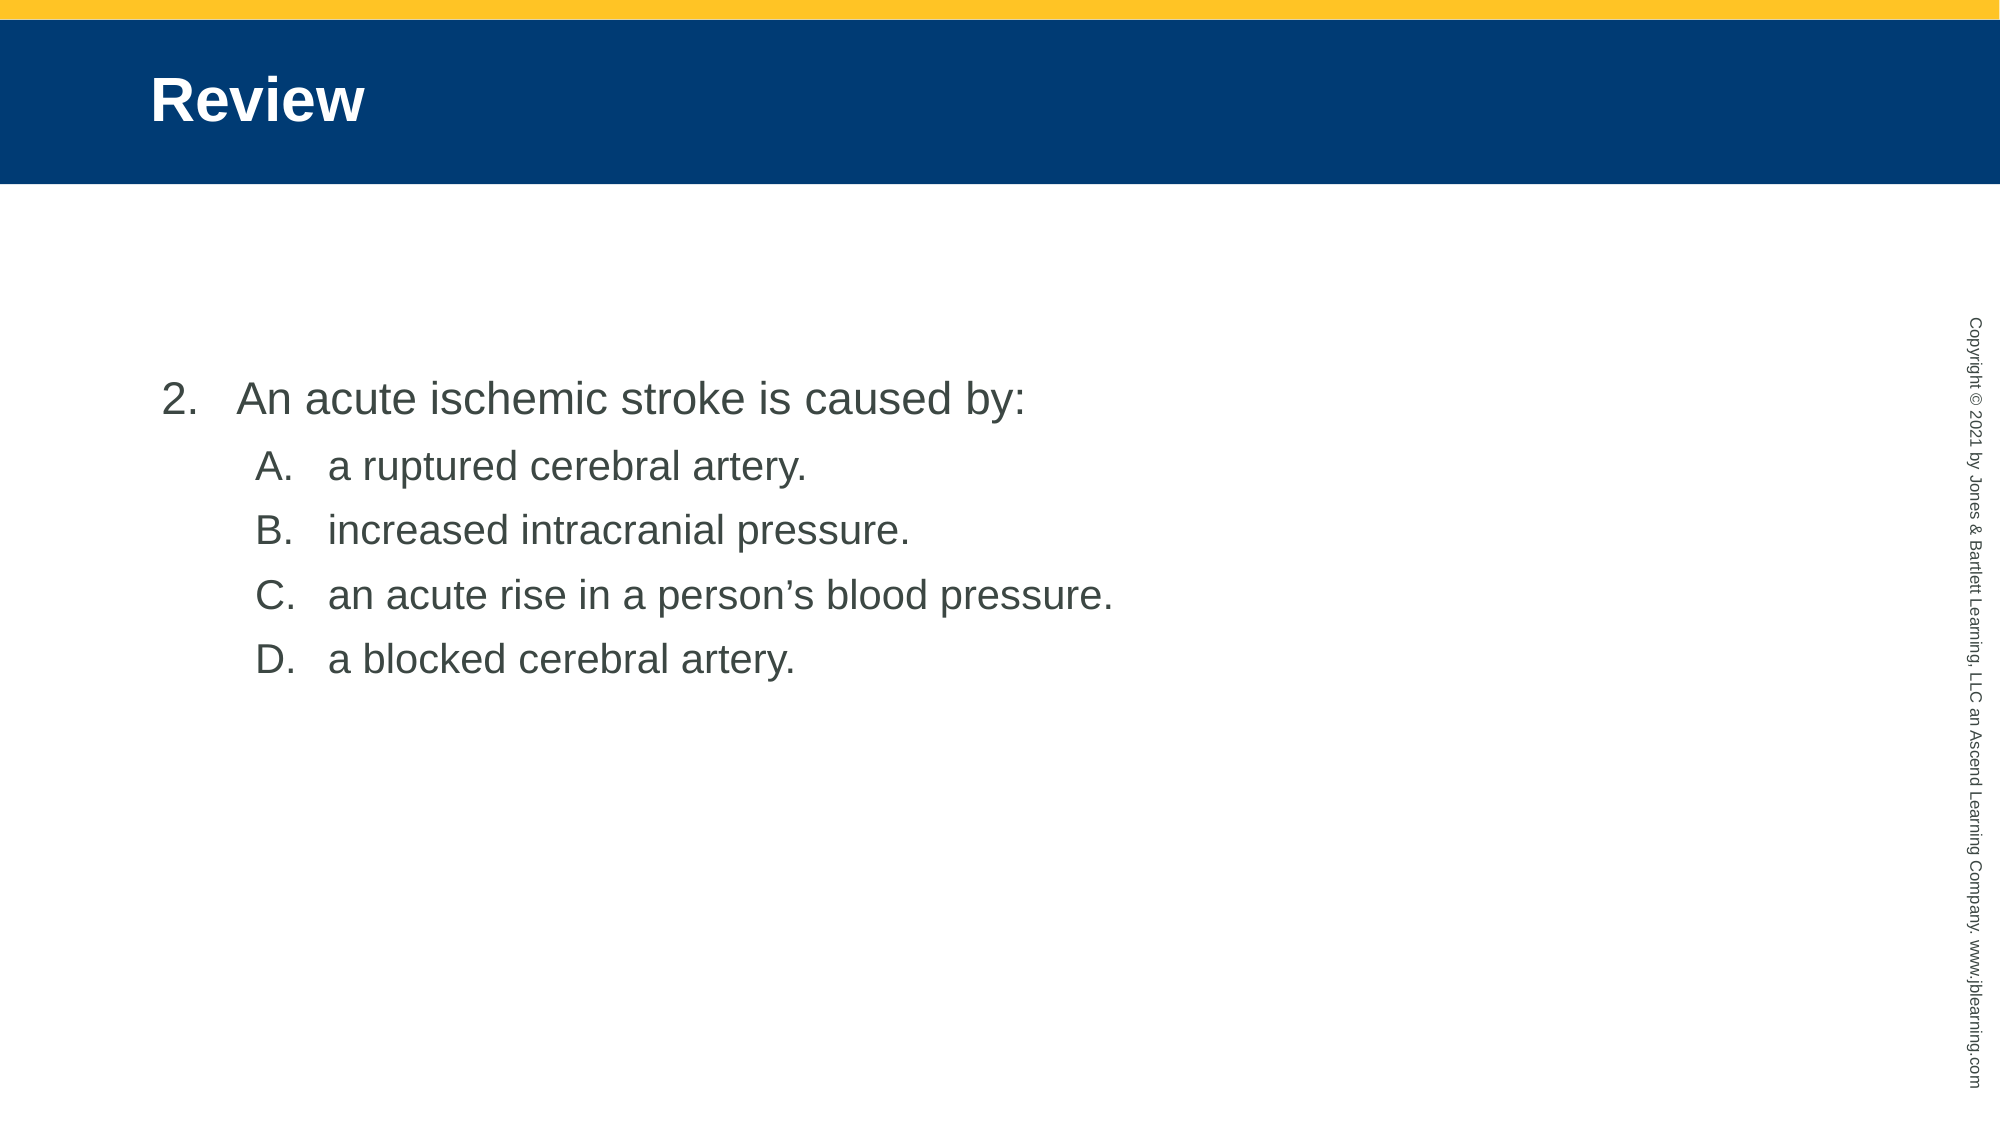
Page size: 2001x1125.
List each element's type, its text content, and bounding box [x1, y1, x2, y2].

title Review [0, 19, 2000, 185]
list An acute ischemic stroke is caused by: a ruptured cerebral artery. increased intracranial pressure. an acute rise in a person’s blood pressure. a blocked cerebral artery. [146, 361, 1859, 1016]
